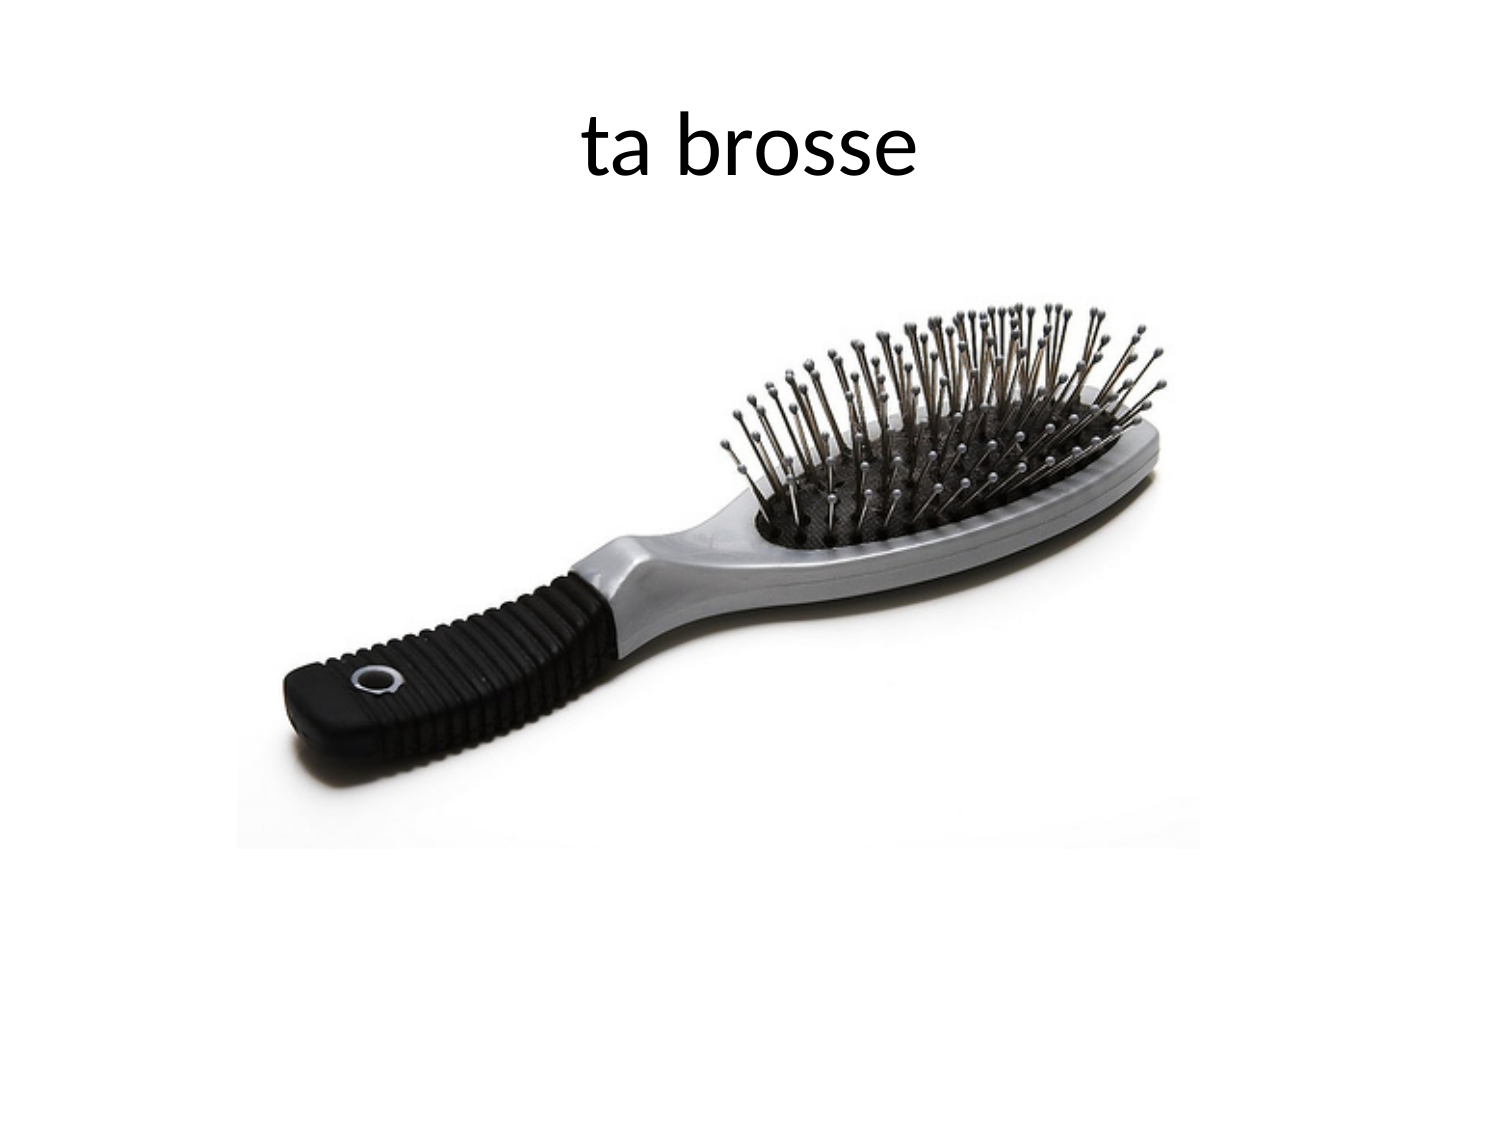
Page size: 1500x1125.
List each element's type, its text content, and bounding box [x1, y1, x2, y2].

picture [237, 249, 1200, 849]
title ta brosse [75, 45, 1425, 233]
